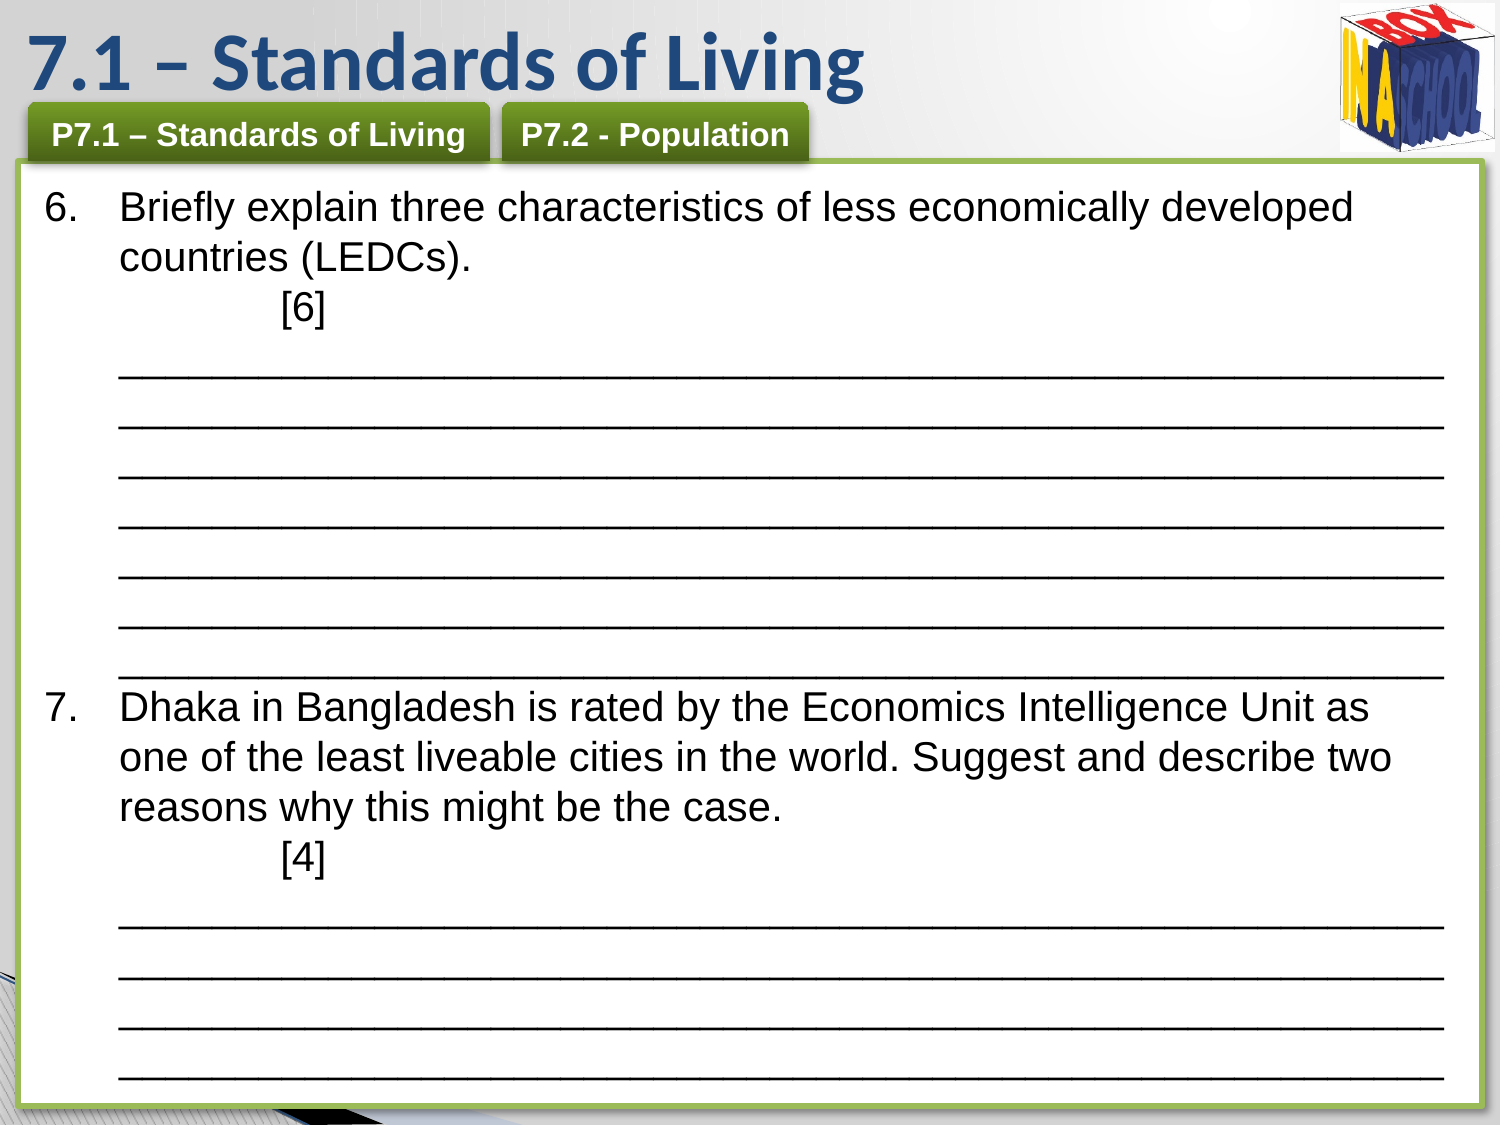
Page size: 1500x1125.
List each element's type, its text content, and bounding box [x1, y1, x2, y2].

title 7.1 – Standards of Living [11, 11, 1465, 102]
text_box Briefly explain three characteristics of less economically developed countries (LEDCs). [6] _________________________________________________________ _________________________________________________________ _________________________________________________________ _________________________________________________________ _________________________________________________________ _________________________________________________________ _________________________________________________________ Dhaka in Bangladesh is rated by the Economics Intelligence Unit as one of the least liveable cities in the world. Suggest and describe two reasons why this might be the case. [4] _________________________________________________________ _________________________________________________________ _________________________________________________________ _________________________________________________________ _________________________________________________________ _________________________________________________________ [29, 172, 1465, 1125]
picture [1340, 3, 1495, 152]
